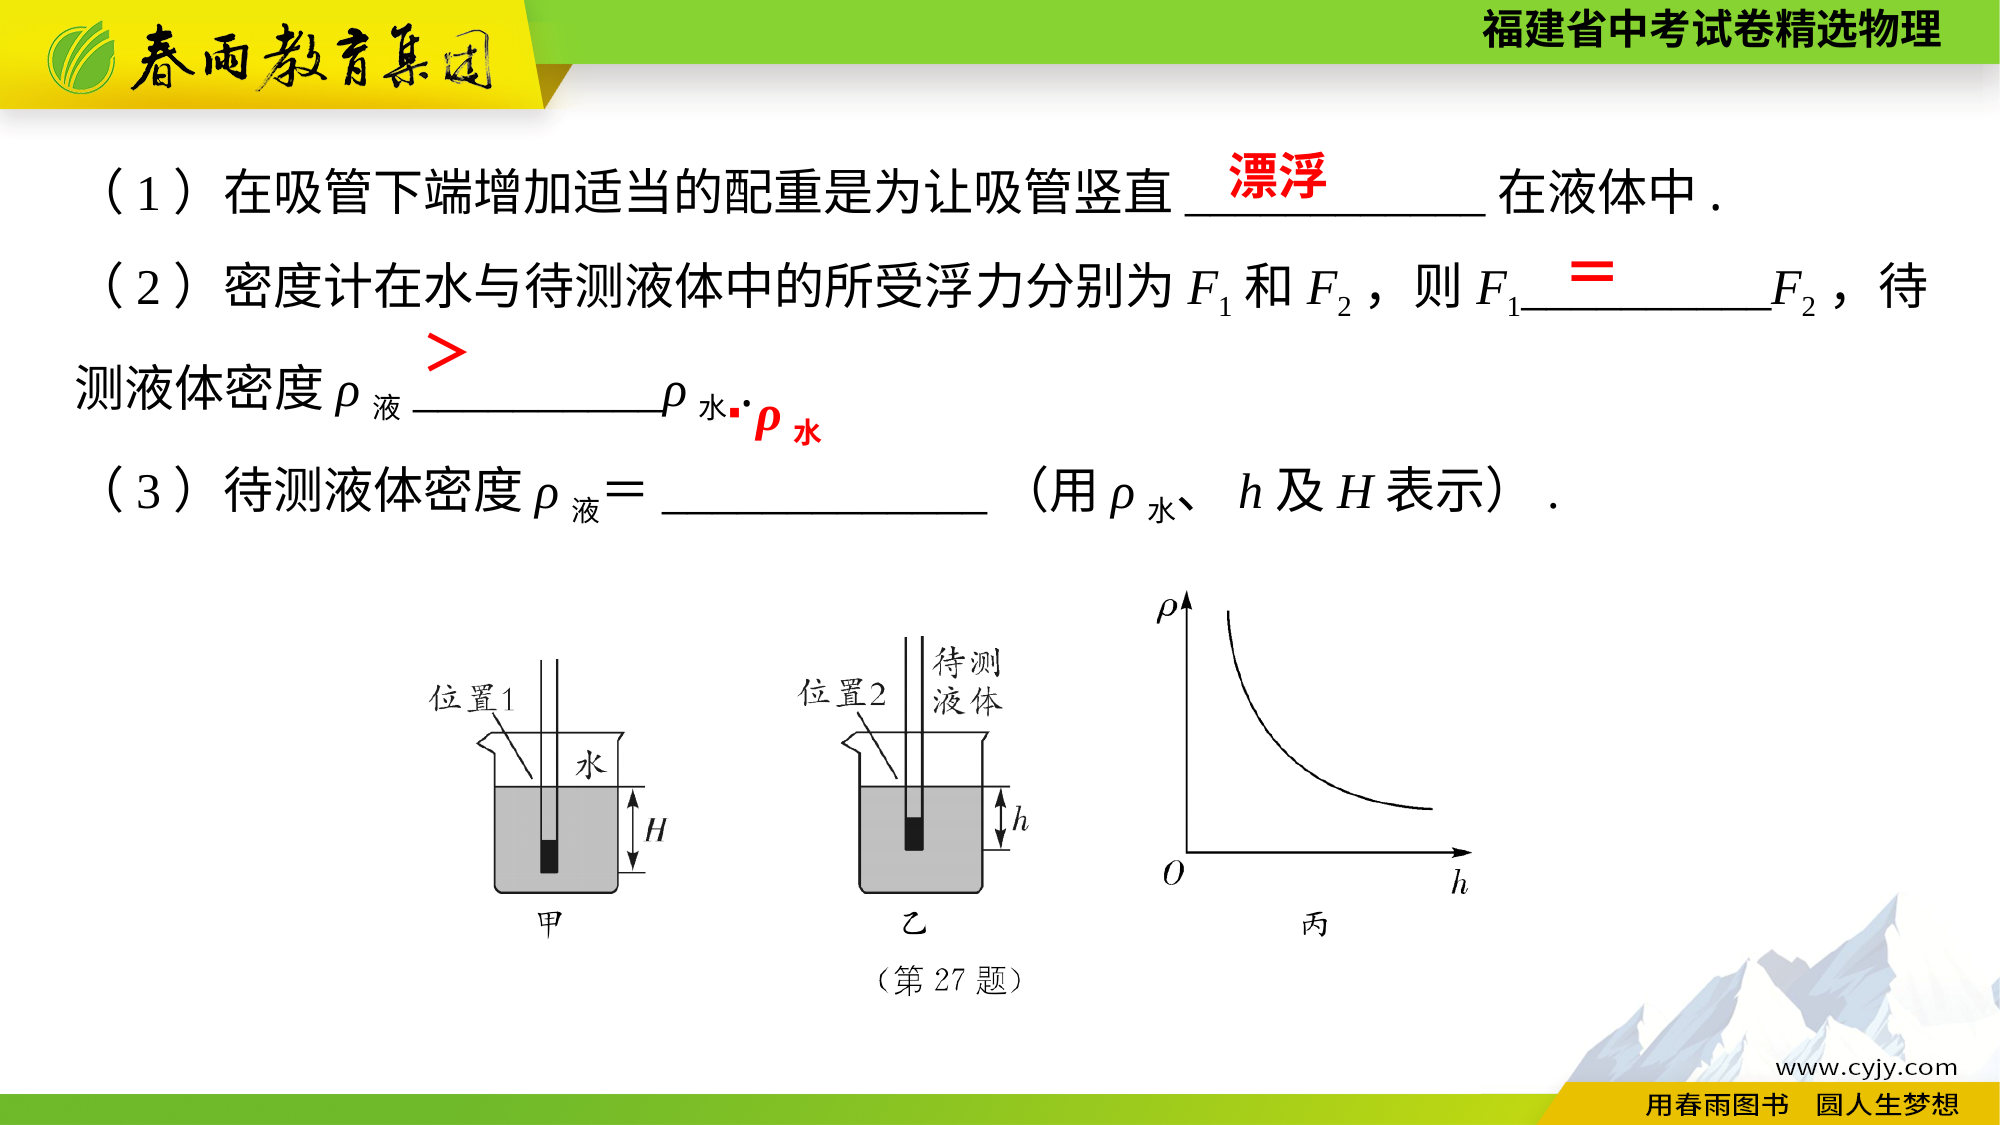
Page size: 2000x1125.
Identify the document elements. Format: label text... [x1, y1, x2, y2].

picture [0, 0, 2000, 1125]
text_box ＞ [407, 314, 488, 390]
text_box 漂浮 [1213, 137, 1344, 212]
text_box ＝ [1548, 228, 1637, 314]
list （1）在吸管下端增加适当的配重是为让吸管竖直____________在液体中. （2）密度计在水与待测液体中的所受浮力分别为F1和F2，则F1__________F2，待测液体密度ρ液__________ρ水. （3）待测液体密度ρ液＝_____________（用ρ水、h及H表示）. [59, 122, 1944, 555]
